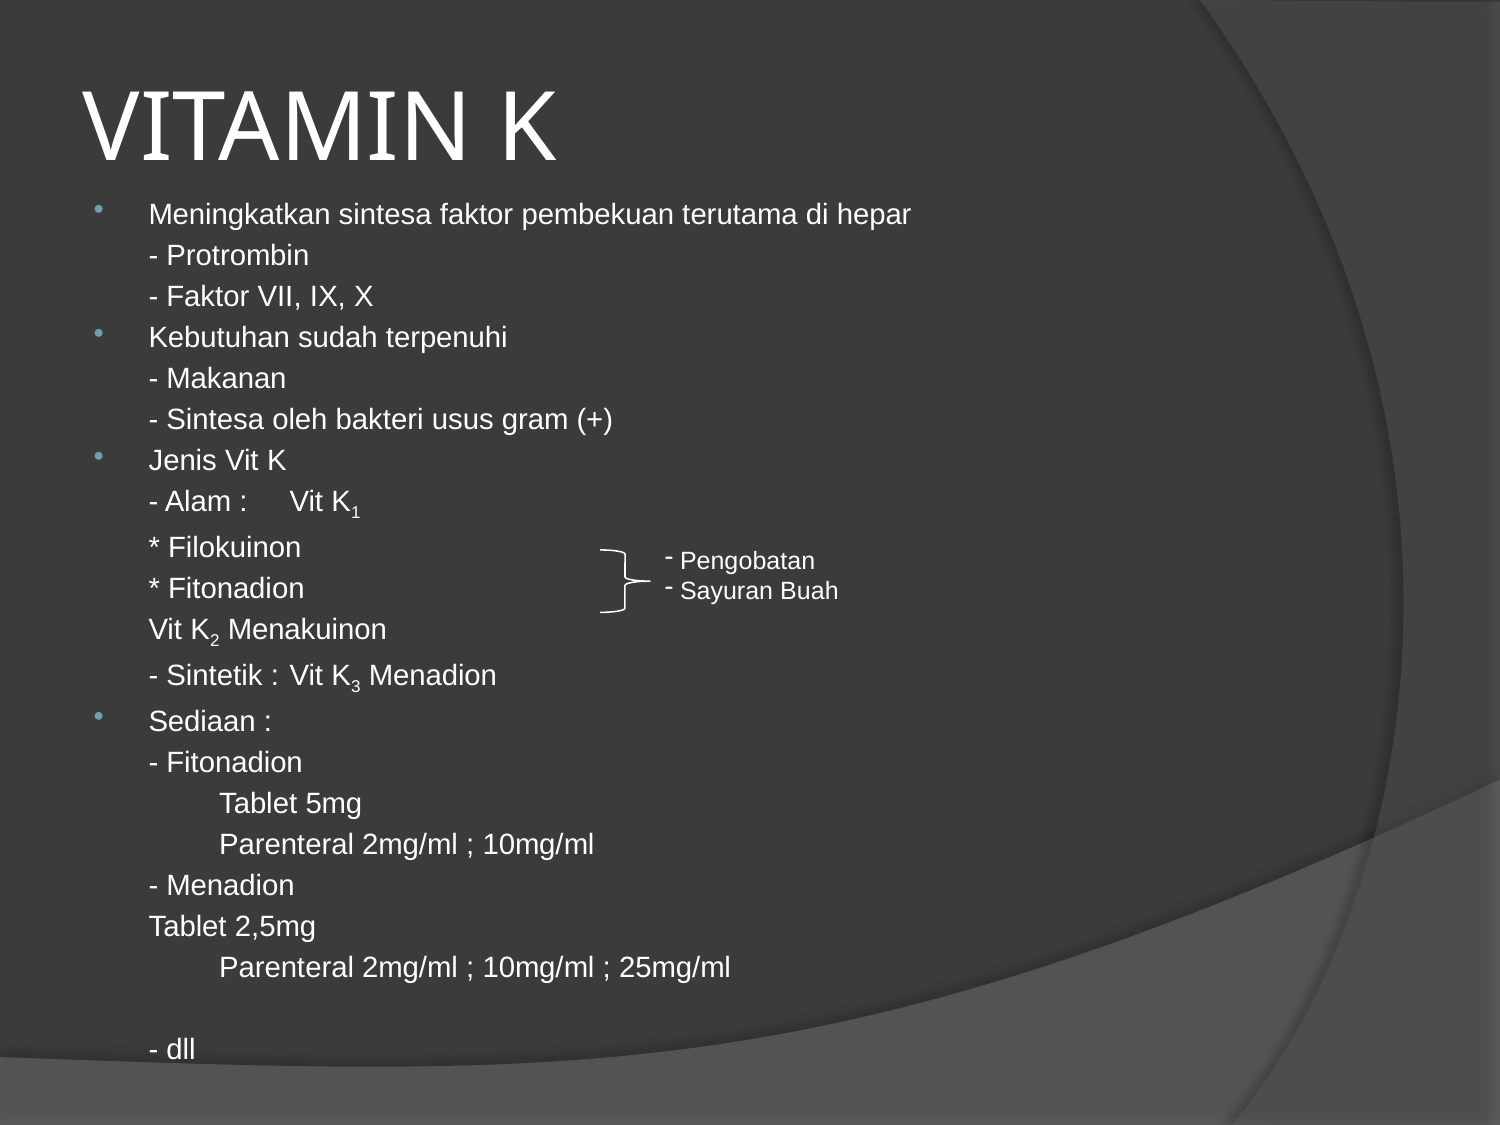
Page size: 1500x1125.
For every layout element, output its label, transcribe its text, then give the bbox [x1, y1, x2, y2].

text_box [599, 549, 649, 614]
text_box Pengobatan Sayuran Buah [649, 537, 963, 613]
title VITAMIN K [75, 45, 1300, 187]
list Meningkatkan sintesa faktor pembekuan terutama di hepar - Protrombin - Faktor VII, IX, X Kebutuhan sudah terpenuhi - Makanan - Sintesa oleh bakteri usus gram (+) Jenis Vit K - Alam : Vit K1 * Filokuinon * Fitonadion Vit K2 Menakuinon - Sintetik : Vit K3 Menadion Sediaan : - Fitonadion Tablet 5mg Parenteral 2mg/ml ; 10mg/ml - Menadion Tablet 2,5mg Parenteral 2mg/ml ; 10mg/ml ; 25mg/ml - dll [75, 187, 1313, 1088]
